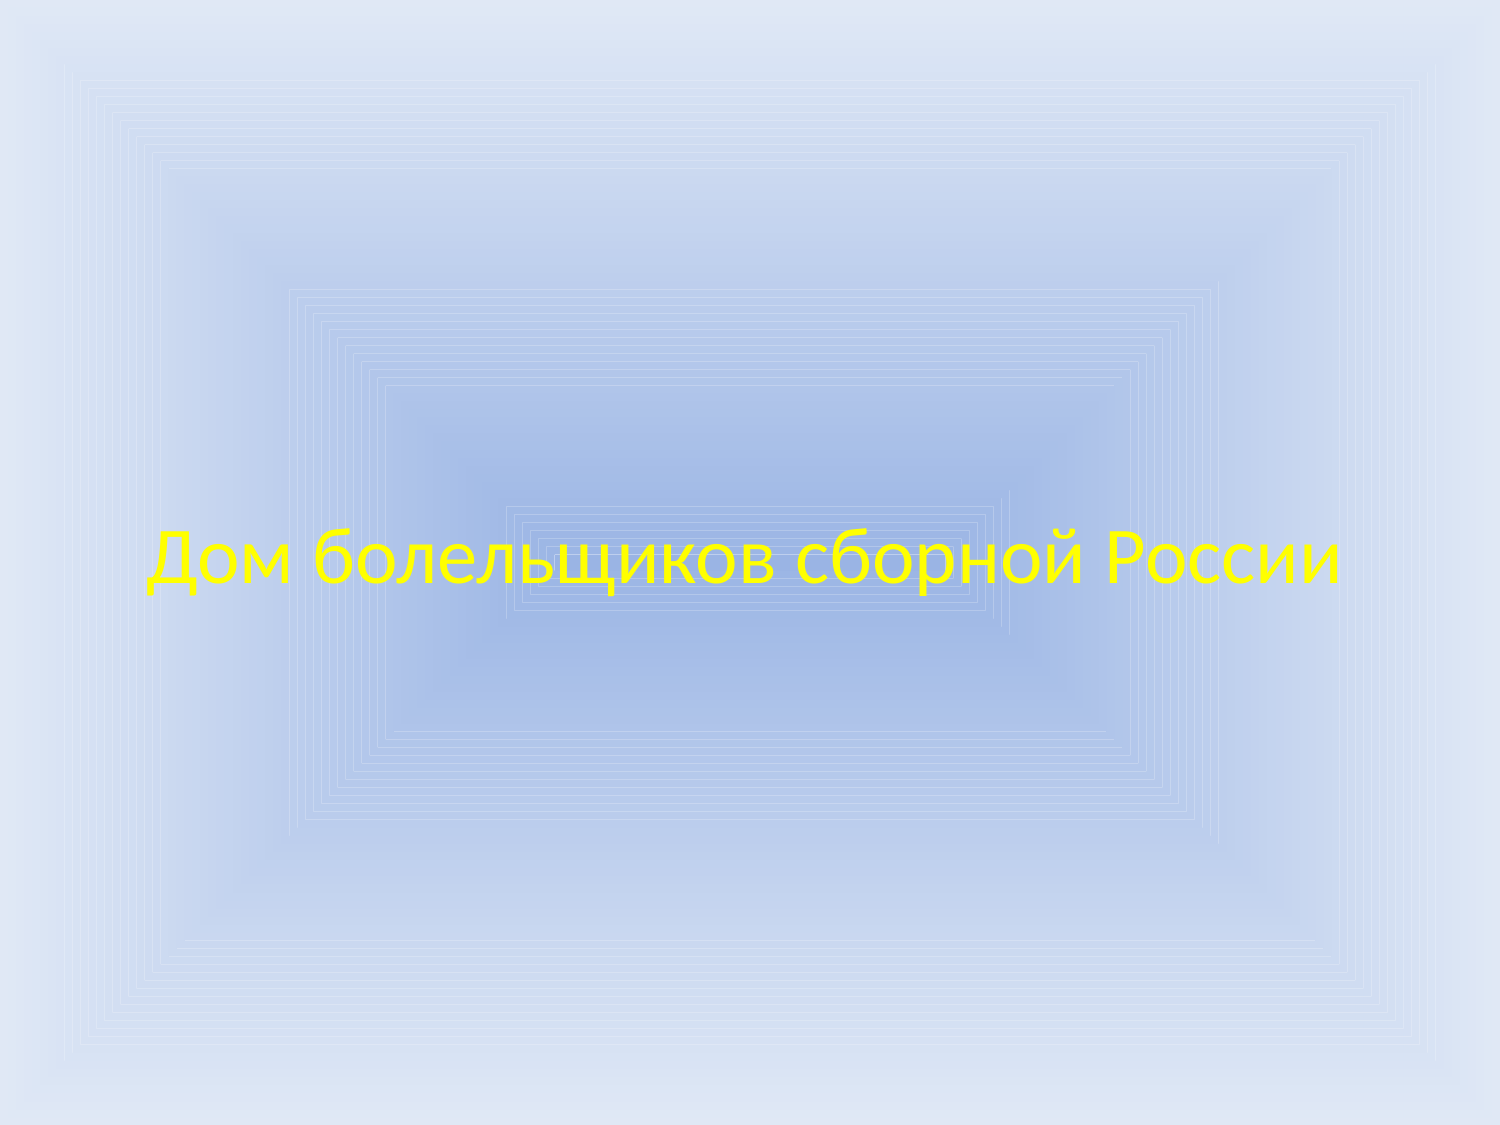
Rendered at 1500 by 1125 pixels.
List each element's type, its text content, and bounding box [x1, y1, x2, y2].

title Дом болельщиков сборной России [70, 457, 1421, 645]
